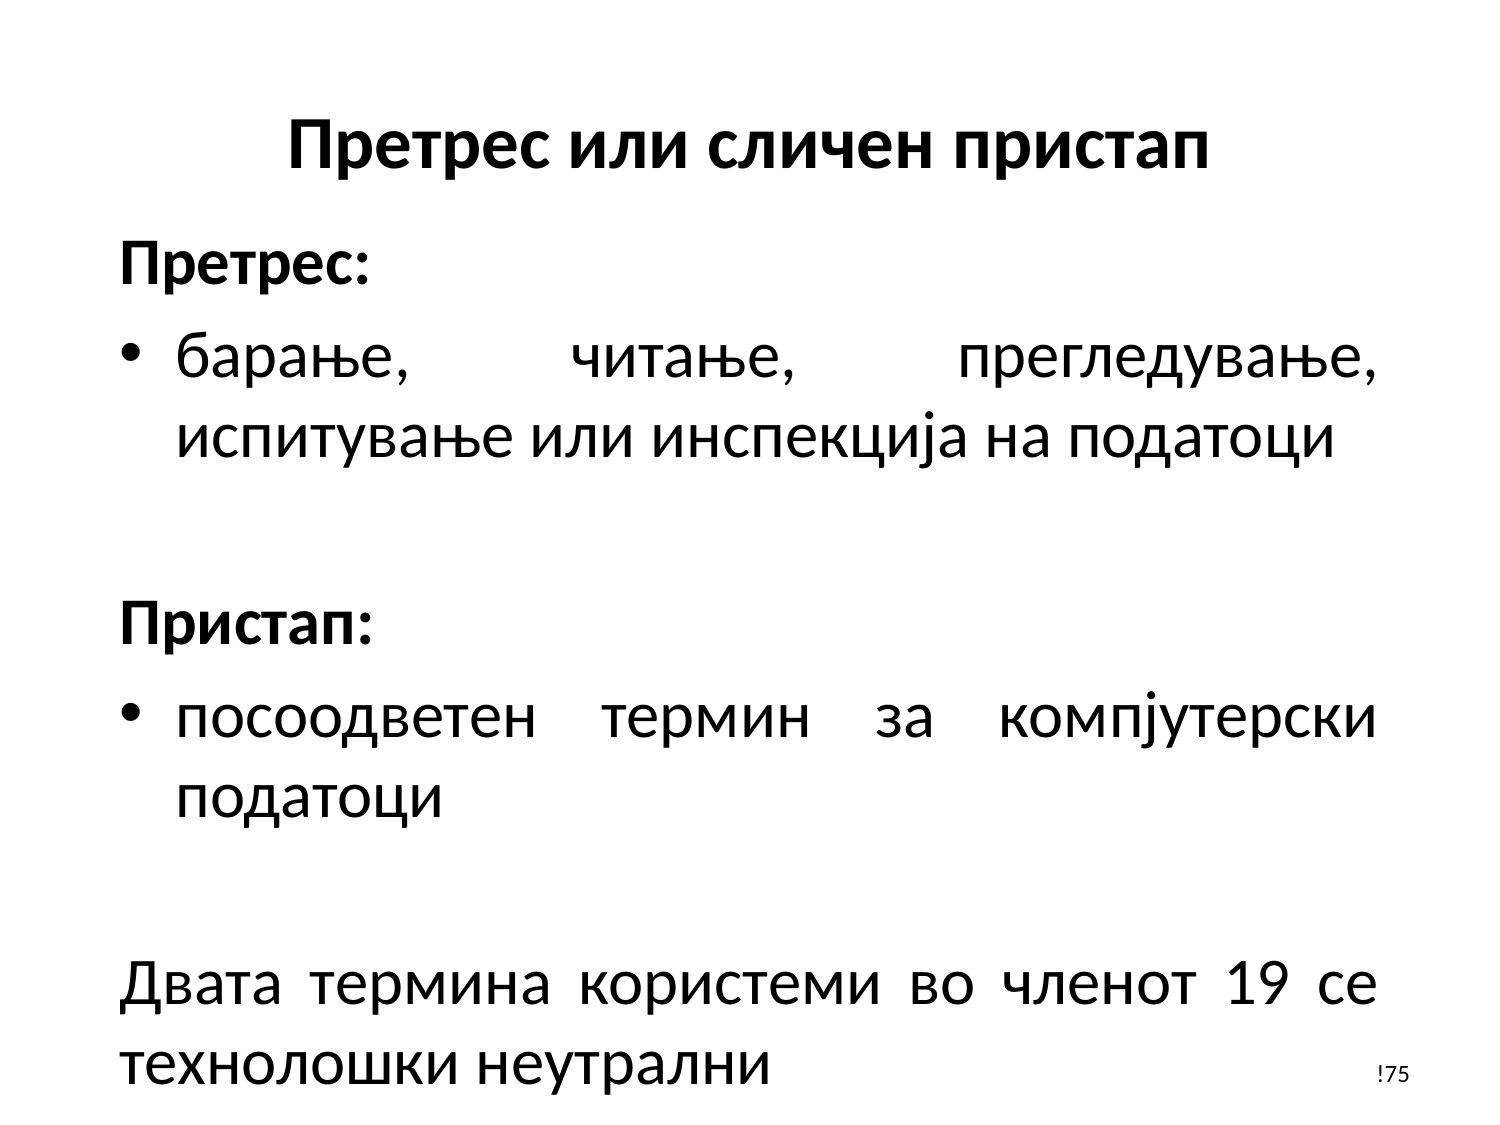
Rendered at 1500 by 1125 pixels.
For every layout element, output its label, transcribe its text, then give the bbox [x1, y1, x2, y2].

title Претрес или сличен пристап [74, 44, 1426, 233]
slide_number !75 [1074, 1042, 1425, 1103]
list Претрес: барање, читање, прегледување, испитување или инспекција на податоци Пристап: посоодветен термин за компјутерски податоци Двата термина користеми во членот 19 се технолошки неутрални [103, 210, 1396, 931]
